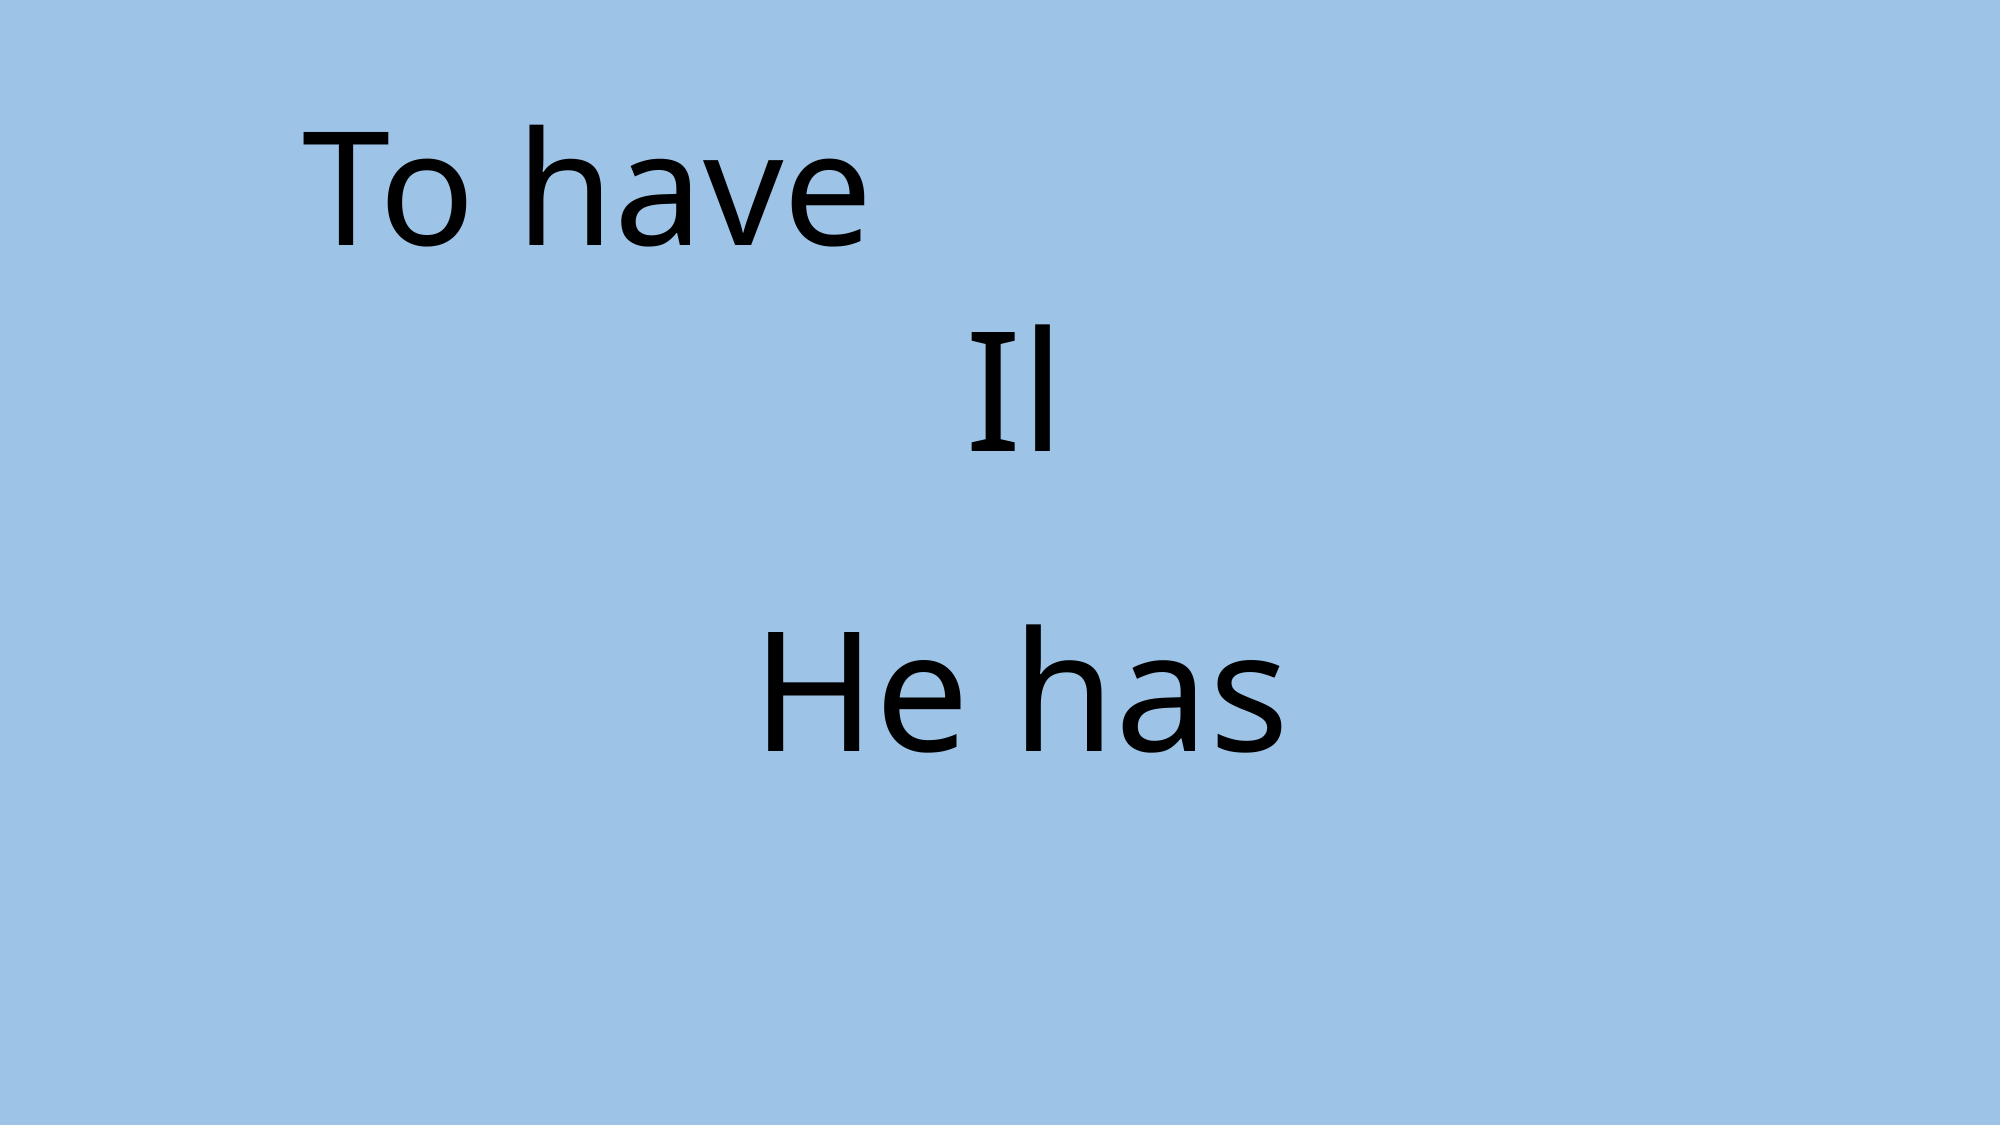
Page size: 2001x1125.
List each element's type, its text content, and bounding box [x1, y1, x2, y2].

list He has [737, 600, 1400, 800]
title To have [287, 99, 1200, 288]
list Il [950, 299, 1288, 513]
